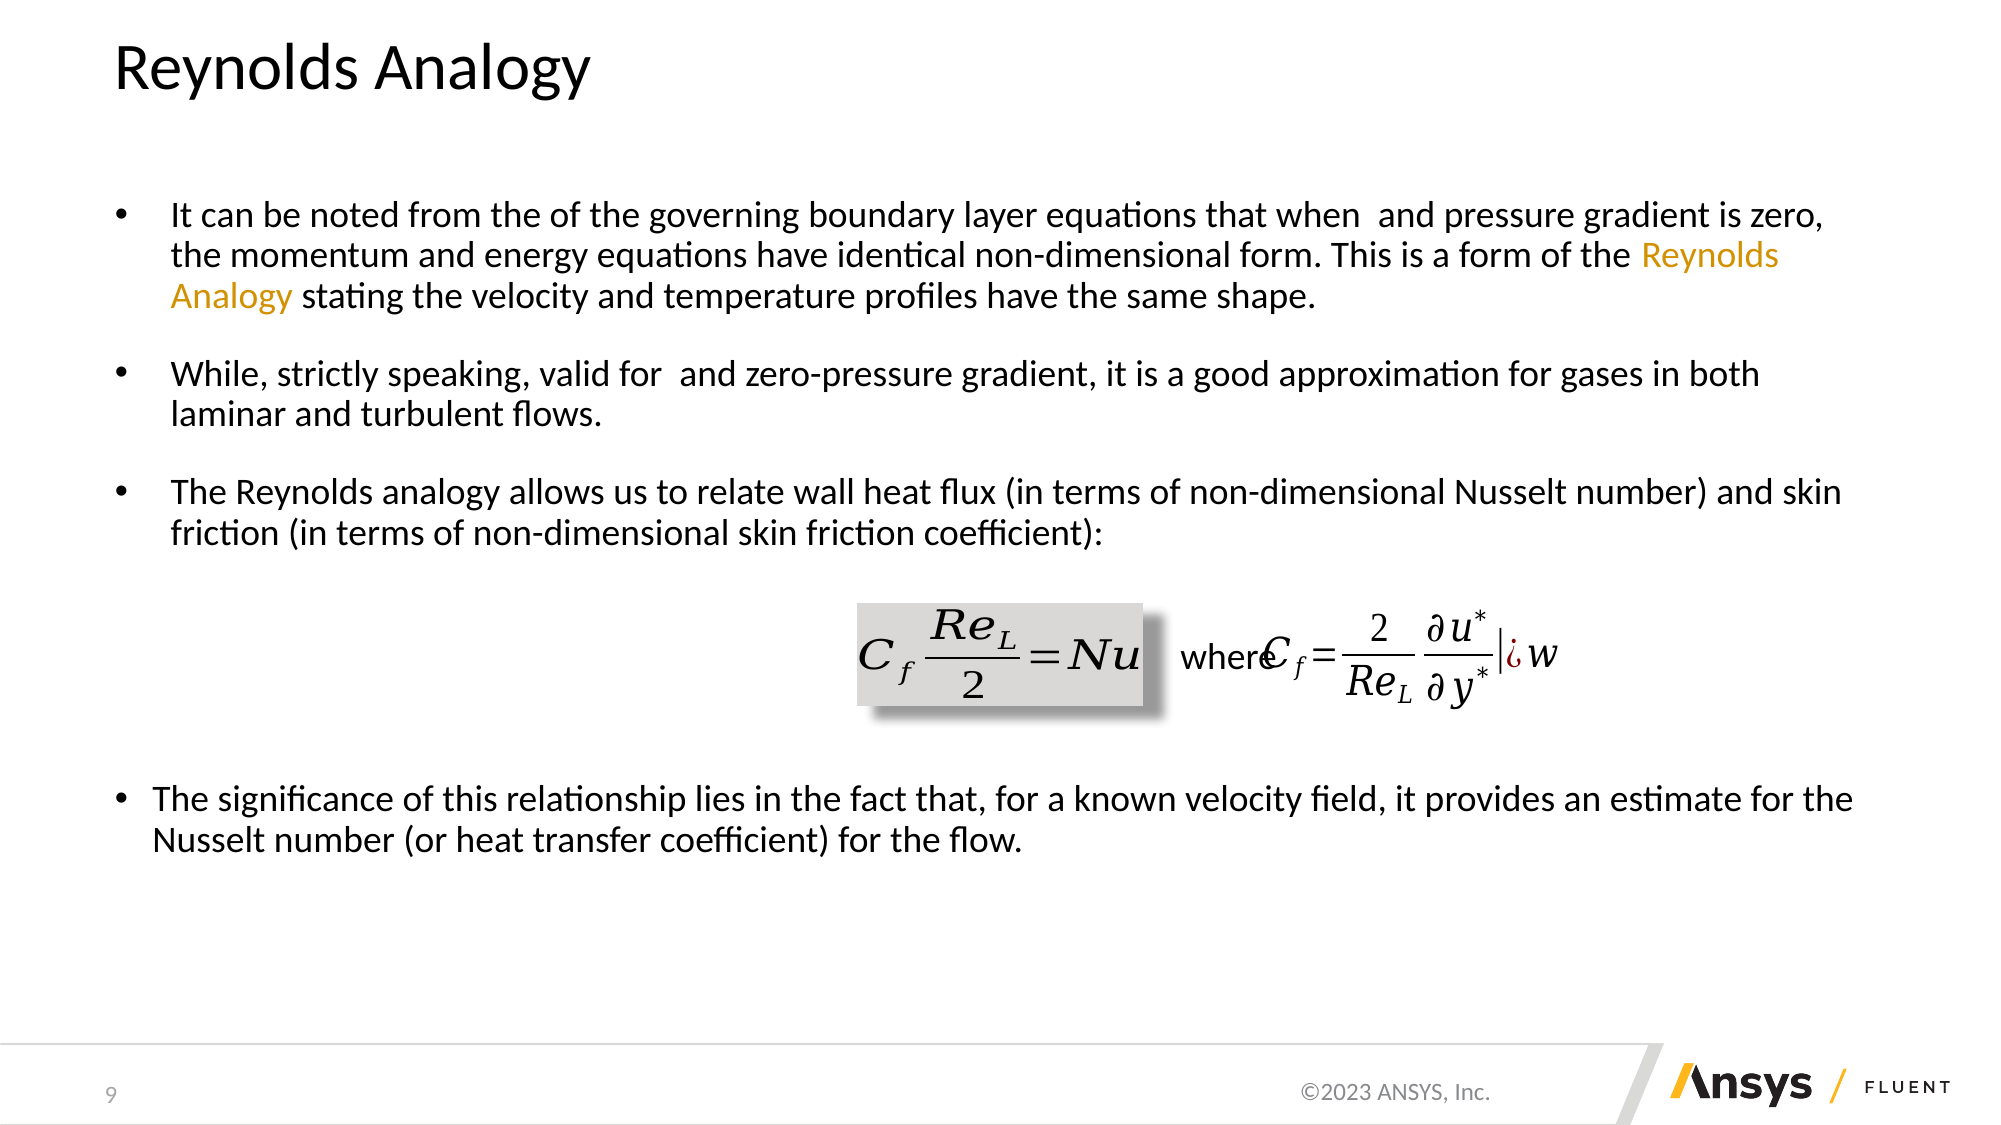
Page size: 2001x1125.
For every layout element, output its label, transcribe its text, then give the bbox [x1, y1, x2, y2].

slide_number 9 [89, 1073, 540, 1114]
text_box The significance of this relationship lies in the fact that, for a known velocity field, it provides an estimate for the Nusselt number (or heat transfer coefficient) for the flow. [99, 771, 1900, 925]
picture [0, 0, 2000, 1125]
text_box where [1165, 624, 1301, 685]
title Reynolds Analogy [99, 24, 1900, 164]
